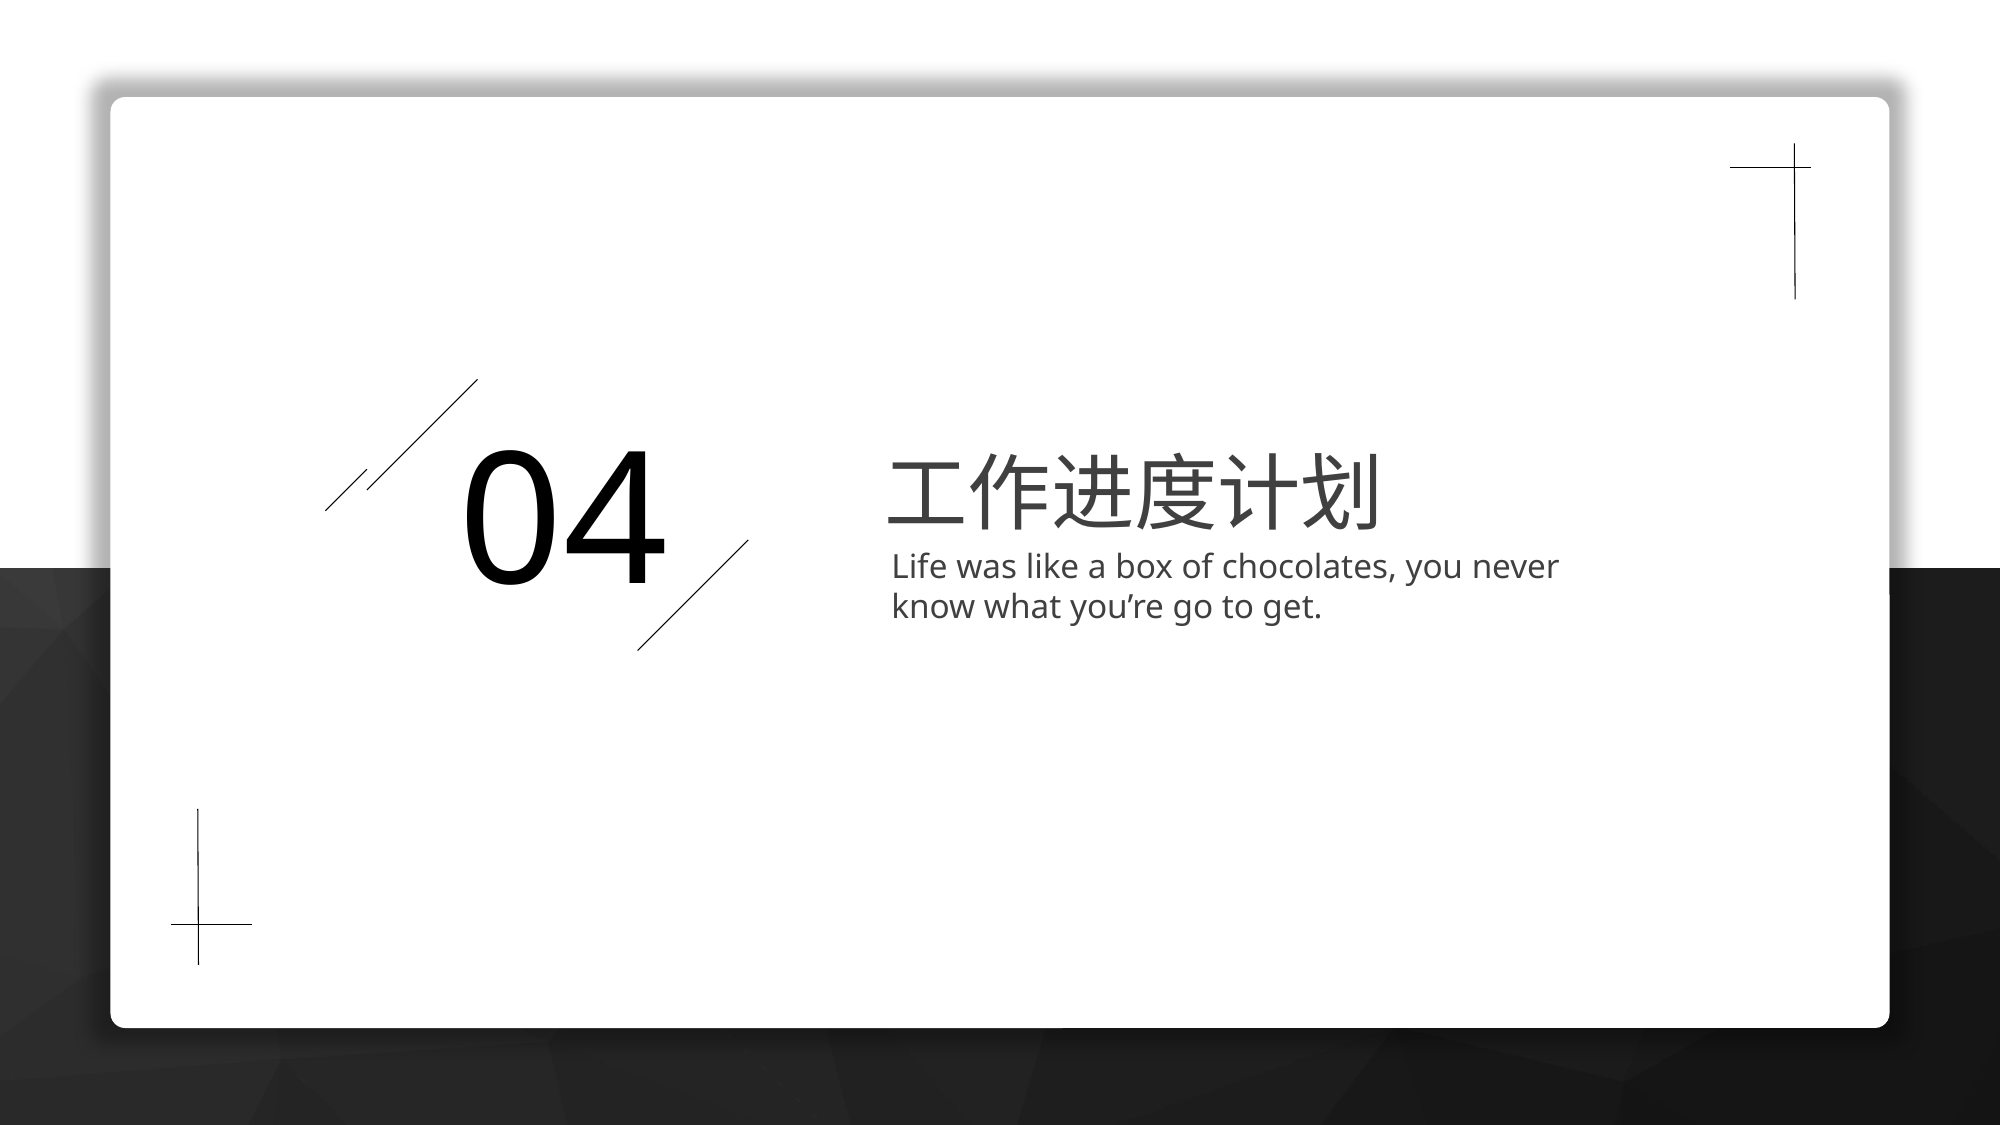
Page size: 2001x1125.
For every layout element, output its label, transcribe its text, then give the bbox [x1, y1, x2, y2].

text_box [366, 379, 478, 490]
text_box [325, 469, 367, 511]
picture [0, 568, 2000, 1125]
text_box 04 [422, 393, 704, 568]
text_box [637, 539, 749, 651]
text_box Life was like a box of chocolates, you never know what you’re go to get. [876, 537, 1645, 568]
text_box [109, 95, 1891, 568]
text_box 工作进度计划 [870, 432, 1596, 548]
